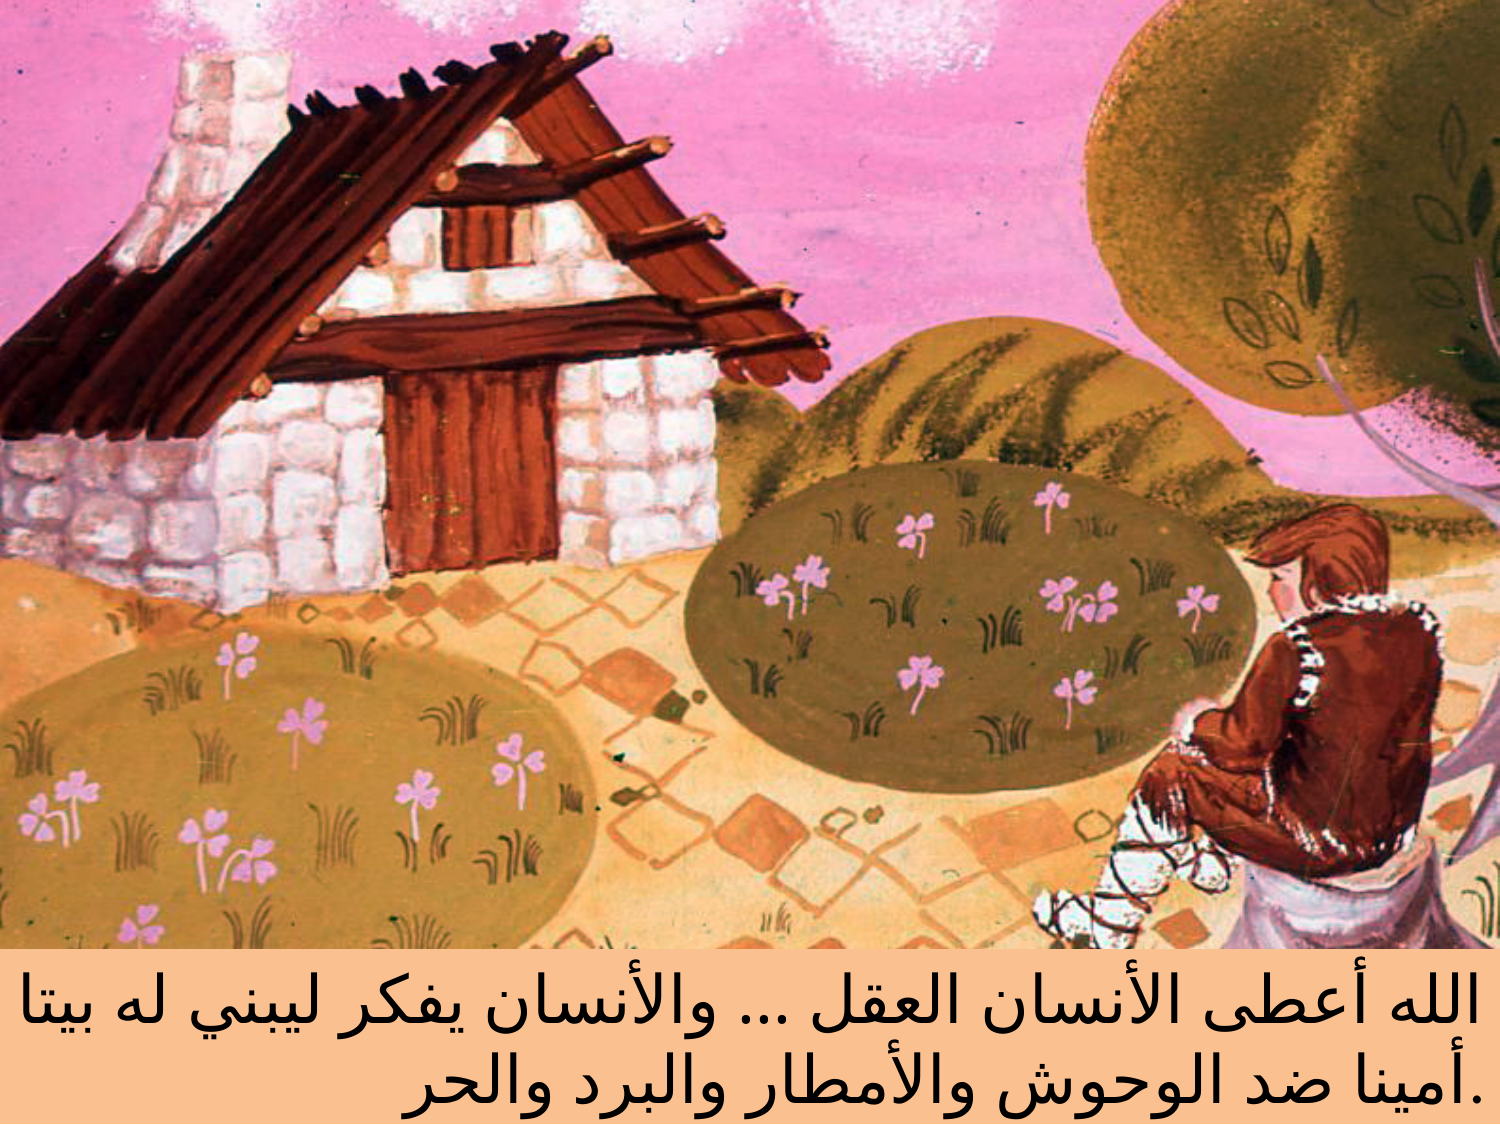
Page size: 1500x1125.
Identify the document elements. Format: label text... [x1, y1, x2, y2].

text_box الله أعطى الأنسان العقل ... والأنسان يفكر ليبني له بيتا أمينا ضد الوحوش والأمطار والبرد والحر. [0, 956, 1500, 1124]
picture [0, 0, 1500, 950]
